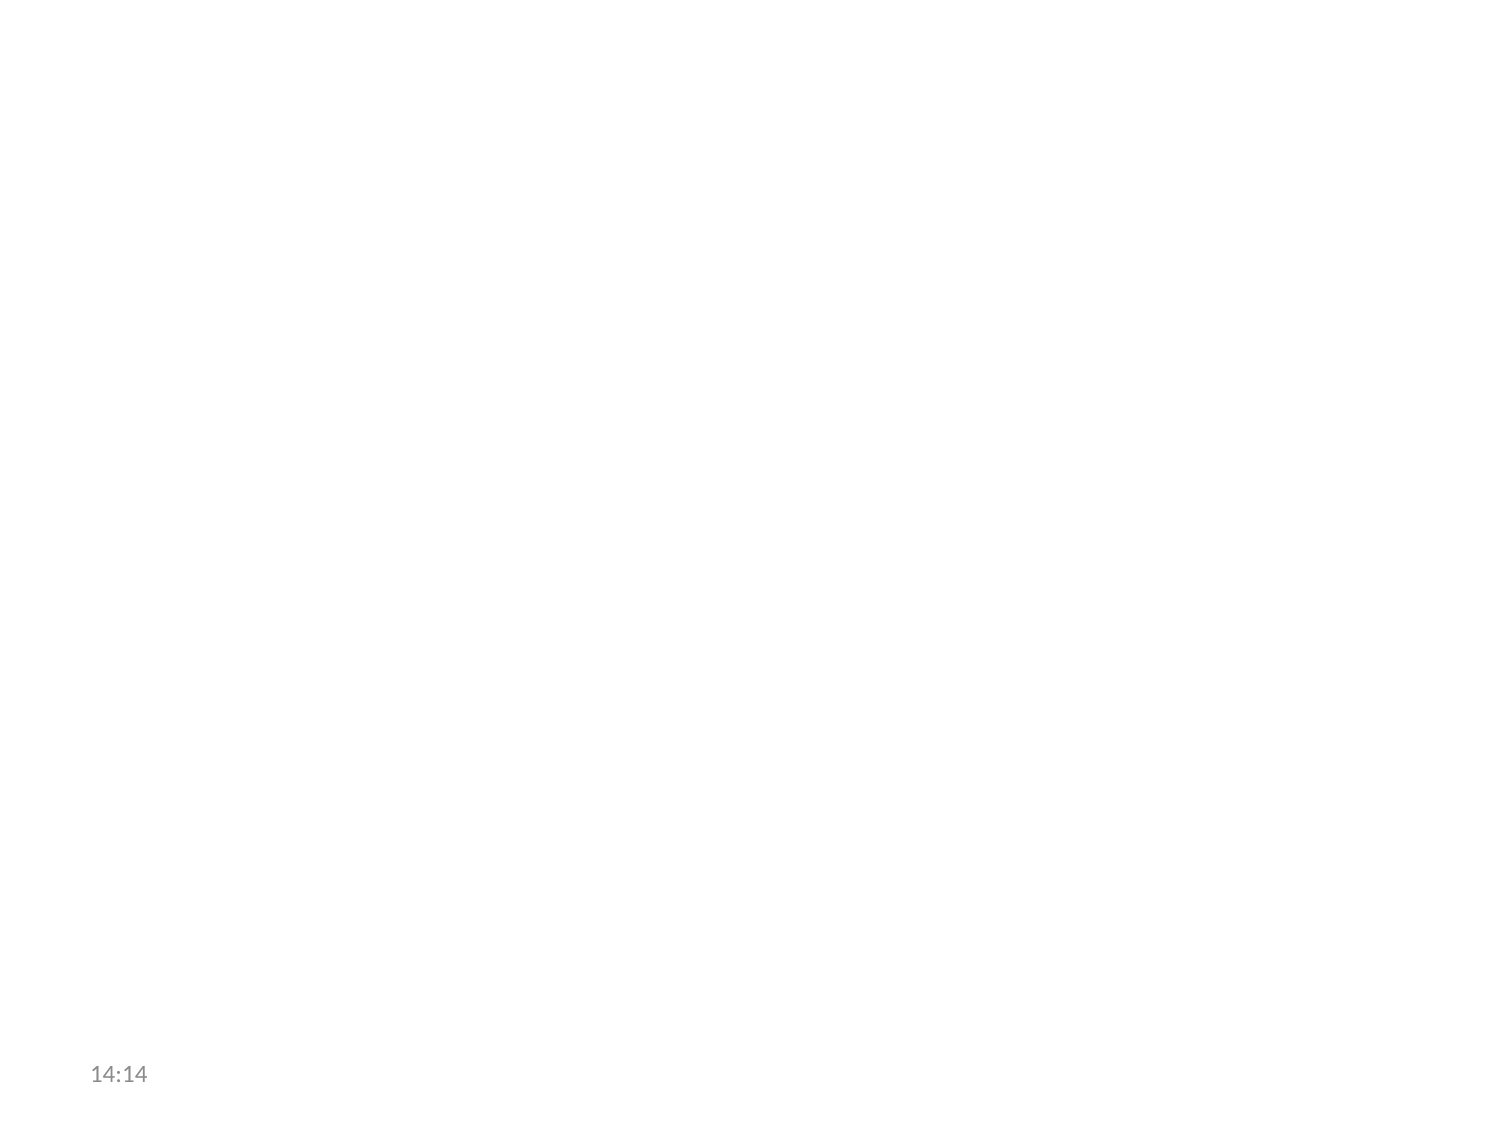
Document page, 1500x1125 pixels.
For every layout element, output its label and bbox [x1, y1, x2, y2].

slide_number [75, 1042, 425, 1103]
